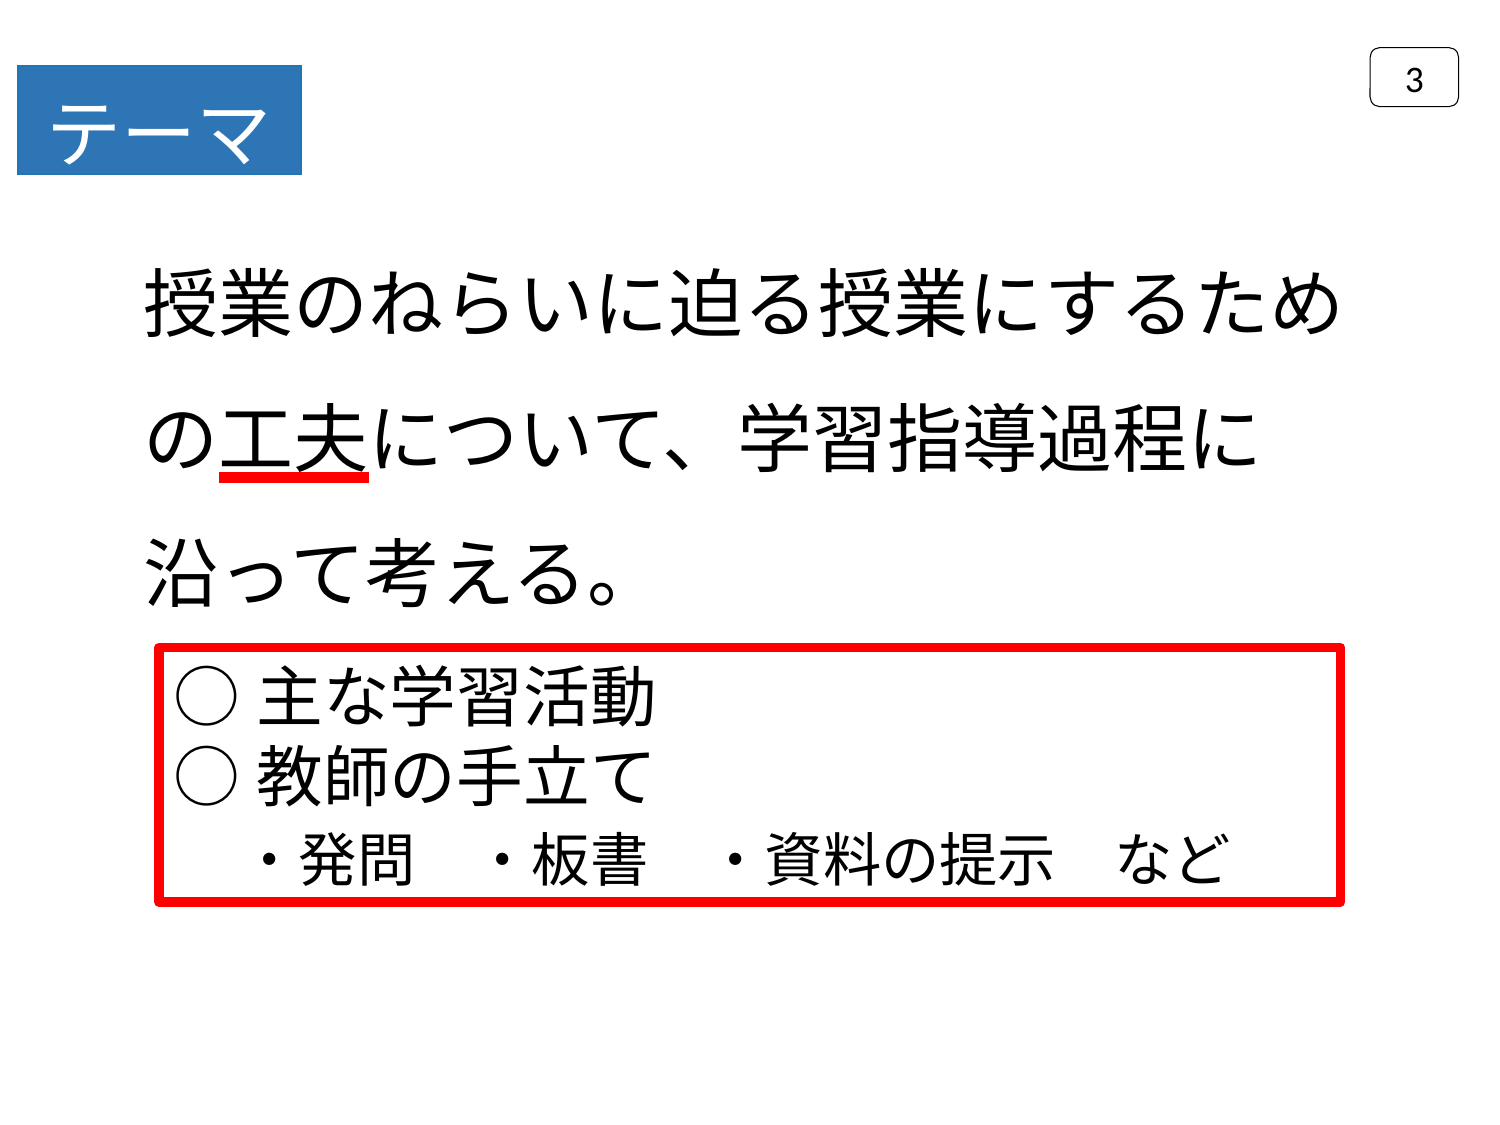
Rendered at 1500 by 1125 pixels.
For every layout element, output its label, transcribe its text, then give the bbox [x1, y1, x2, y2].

text_box 3 [1368, 46, 1460, 108]
text_box ○主な学習活動 ○教師の手立て ・発問 ・板書 ・資料の提示 など [159, 647, 1341, 903]
text_box テーマ [17, 65, 302, 175]
text_box 授業のねらいに迫る授業にするための工夫について、学習指導過程に沿って考える。 [129, 203, 1371, 624]
